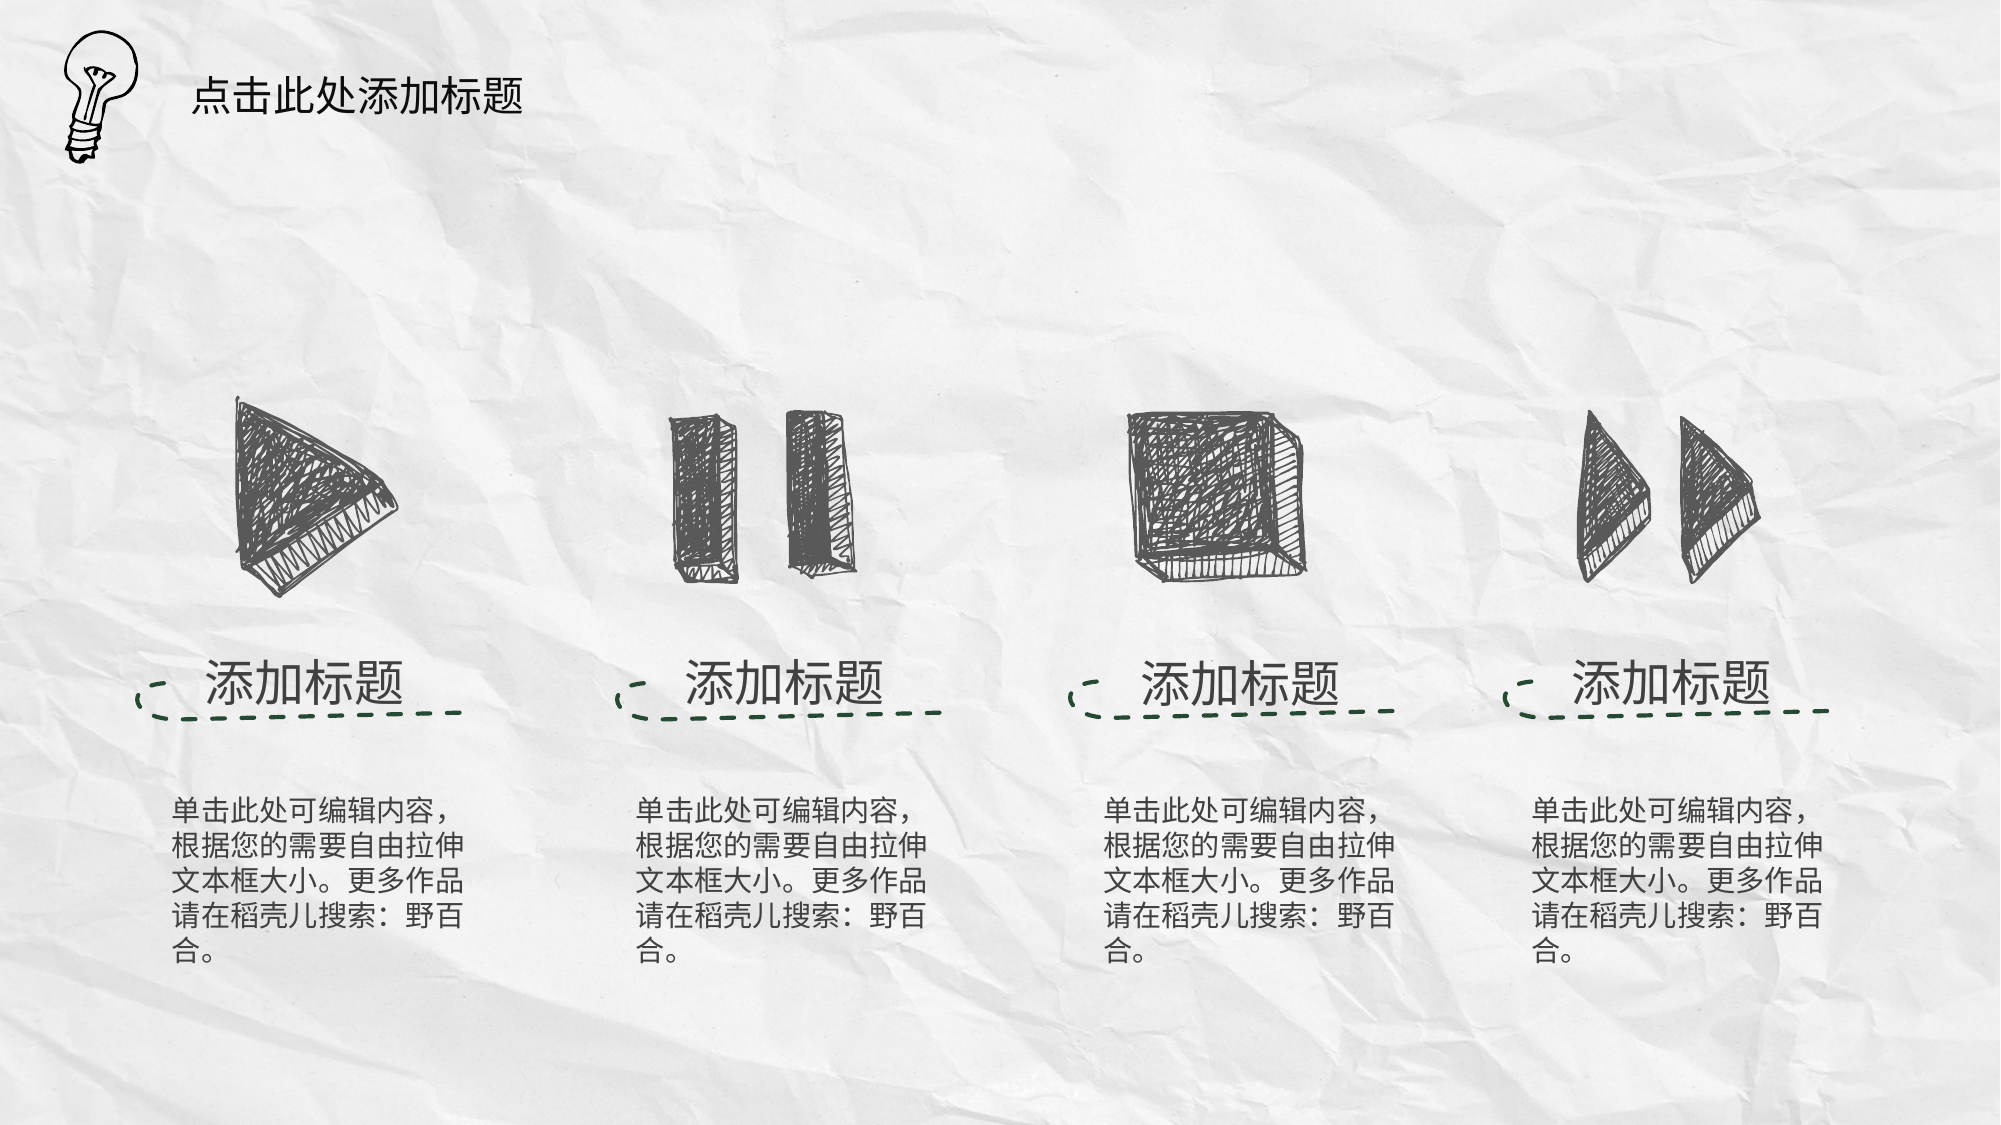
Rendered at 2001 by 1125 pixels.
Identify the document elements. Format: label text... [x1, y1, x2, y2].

text_box 单击此处可编辑内容，根据您的需要自由拉伸文本框大小。更多作品请在稻壳儿搜索：野百合。 [635, 791, 933, 967]
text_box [1576, 409, 1762, 585]
picture [0, 0, 2001, 1125]
text_box [64, 30, 139, 164]
text_box 添加标题 [1556, 643, 1787, 705]
text_box [1069, 680, 1406, 719]
text_box [616, 682, 953, 721]
text_box [1503, 680, 1840, 719]
text_box 添加标题 [1125, 644, 1356, 706]
text_box 添加标题 [1125, 712, 1356, 720]
text_box 添加标题 [1583, 713, 1787, 719]
text_box [235, 395, 399, 599]
text_box 添加标题 [189, 643, 420, 707]
text_box 添加标题 [669, 643, 900, 707]
text_box 添加标题 [755, 714, 900, 719]
text_box 单击此处可编辑内容，根据您的需要自由拉伸文本框大小。更多作品请在稻壳儿搜索：野百合。 [1531, 792, 1828, 1008]
text_box 单击此处可编辑内容，根据您的需要自由拉伸文本框大小。更多作品请在稻壳儿搜索：野百合。 [171, 792, 469, 1008]
text_box 添加标题 [275, 714, 420, 719]
text_box [1126, 411, 1308, 583]
text_box 点击此处添加标题 [175, 62, 540, 128]
text_box [136, 682, 473, 721]
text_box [668, 409, 858, 584]
text_box 单击此处可编辑内容，根据您的需要自由拉伸文本框大小。更多作品请在稻壳儿搜索：野百合。 [1103, 792, 1400, 1008]
